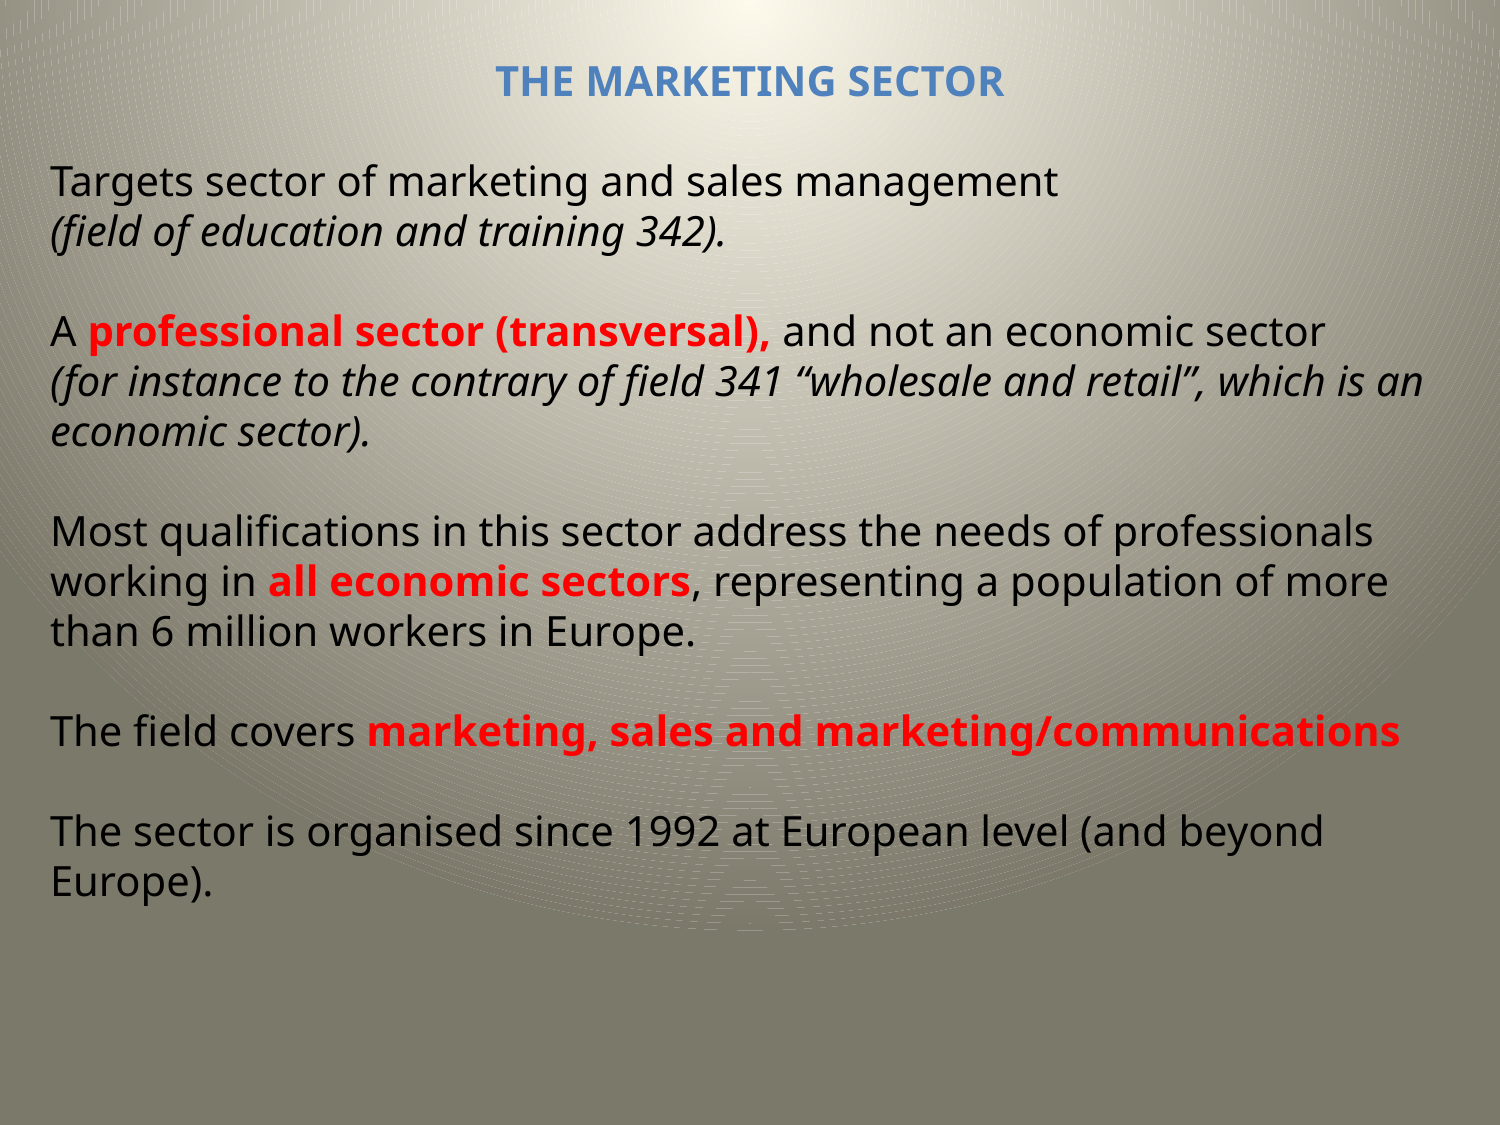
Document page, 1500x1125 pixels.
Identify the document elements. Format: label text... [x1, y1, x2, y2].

text_box THE MARKETING SECTOR Targets sector of marketing and sales management (field of education and training 342). A professional sector (transversal), and not an economic sector (for instance to the contrary of field 341 “wholesale and retail”, which is an economic sector). Most qualifications in this sector address the needs of professionals working in all economic sectors, representing a population of more than 6 million workers in Europe. The field covers marketing, sales and marketing/communications The sector is organised since 1992 at European level (and beyond Europe). [35, 48, 1465, 955]
